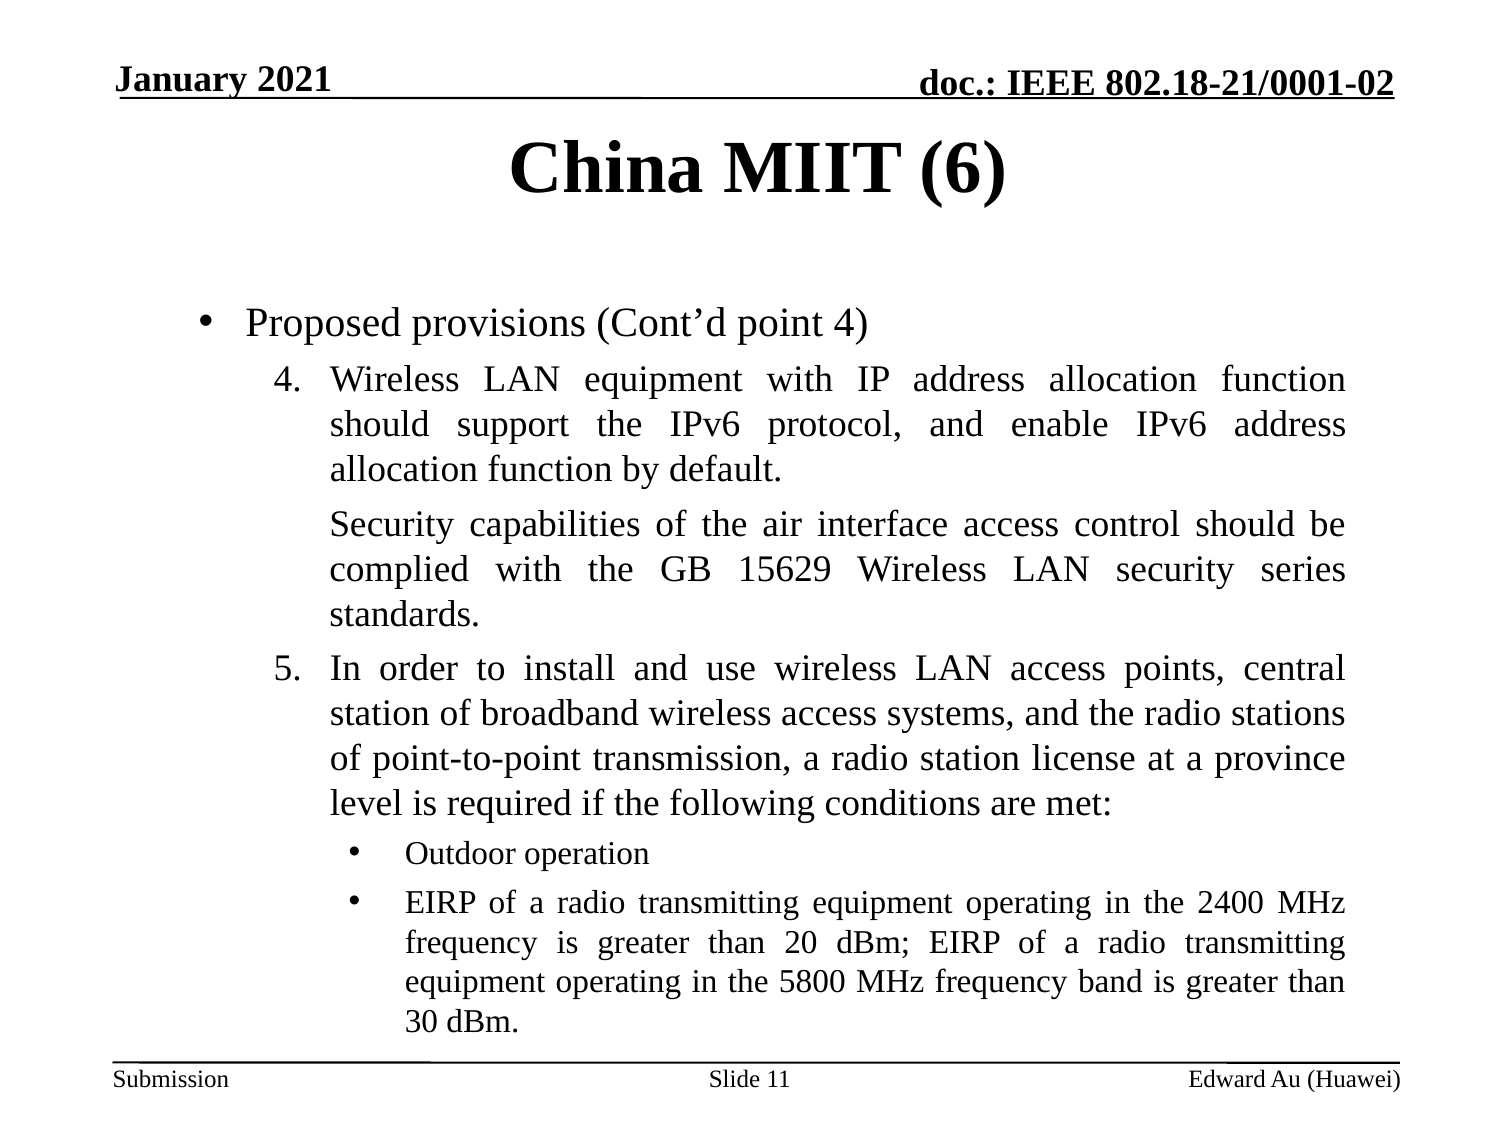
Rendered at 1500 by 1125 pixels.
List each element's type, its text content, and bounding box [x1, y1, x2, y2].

list Proposed provisions (Cont’d point 4) Wireless LAN equipment with IP address allocation function should support the IPv6 protocol, and enable IPv6 address allocation function by default. Security capabilities of the air interface access control should be complied with the GB 15629 Wireless LAN security series standards. In order to install and use wireless LAN access points, central station of broadband wireless access systems, and the radio stations of point-to-point transmission, a radio station license at a province level is required if the following conditions are met: Outdoor operation EIRP of a radio transmitting equipment operating in the 2400 MHz frequency is greater than 20 dBm; EIRP of a radio transmitting equipment operating in the 5800 MHz frequency band is greater than 30 dBm. [108, 287, 1363, 1063]
slide_number Slide 11 [699, 1061, 800, 1123]
footer Edward Au (Huawei) [902, 1061, 1402, 1093]
title China MIIT (6) [120, 99, 1396, 226]
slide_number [114, 54, 493, 100]
